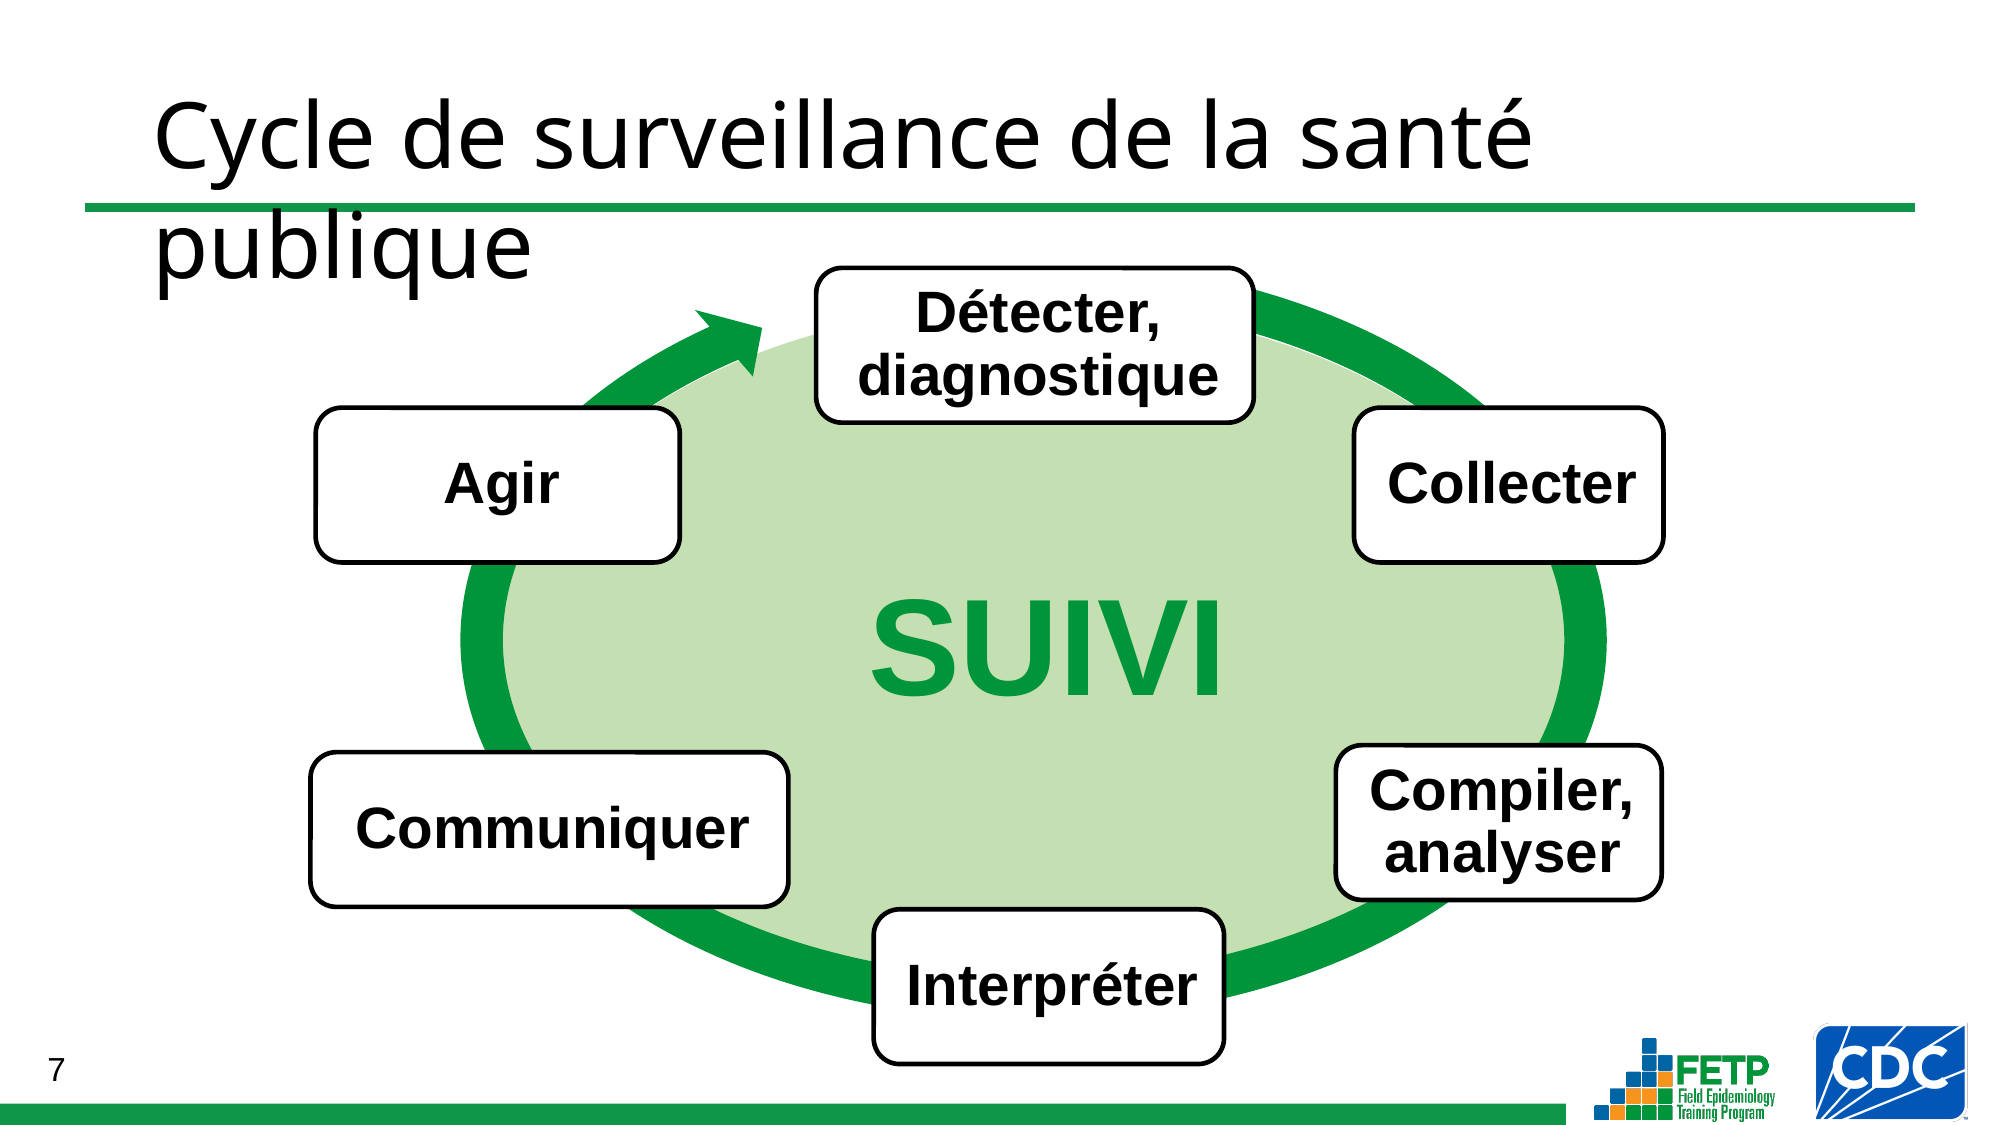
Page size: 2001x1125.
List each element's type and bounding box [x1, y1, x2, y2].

picture [1594, 1038, 1775, 1122]
picture [1813, 1023, 1968, 1122]
